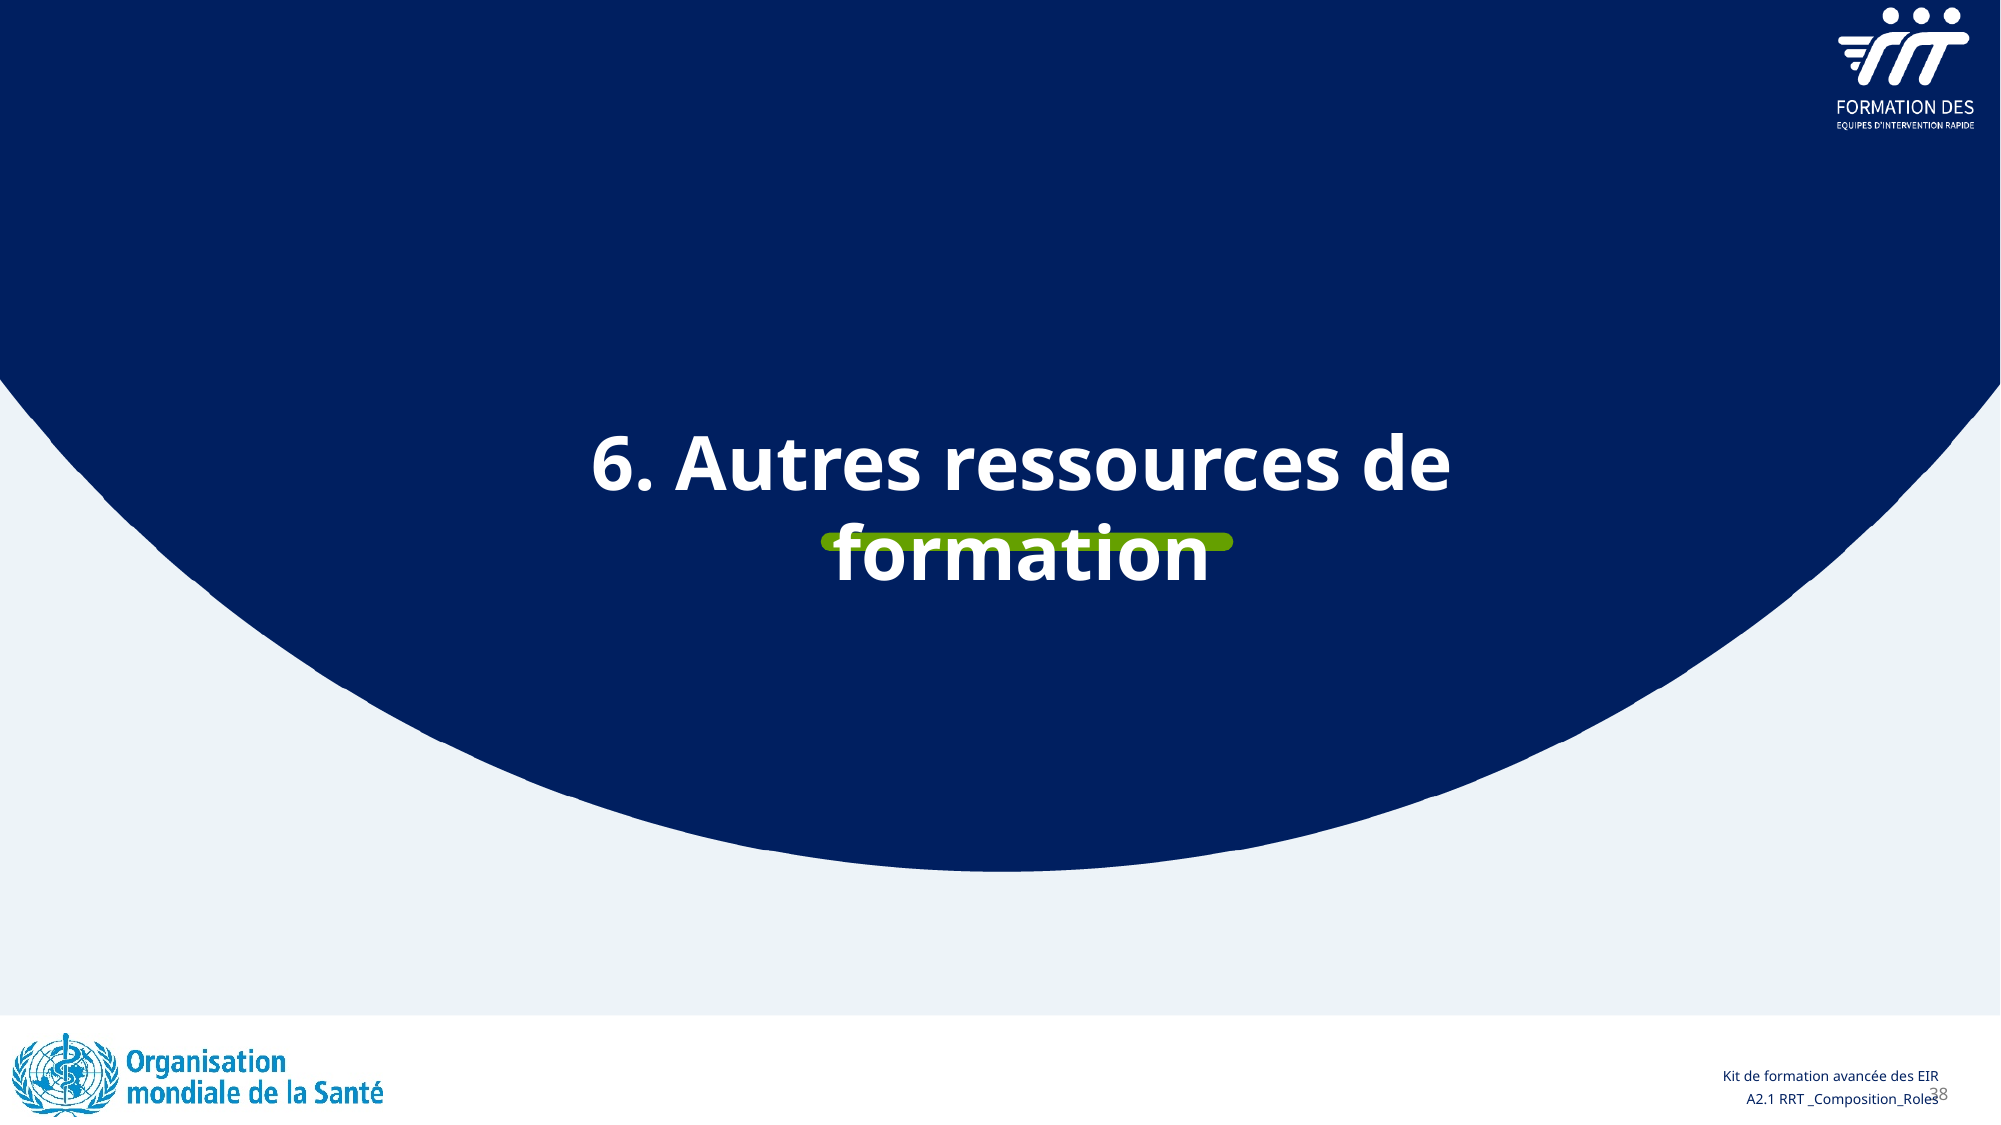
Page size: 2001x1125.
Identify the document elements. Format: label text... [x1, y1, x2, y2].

title 6. Autres ressources de formation [386, 399, 1659, 549]
picture [0, 0, 2001, 904]
picture [374, 1090, 383, 1100]
picture [12, 1033, 383, 1117]
